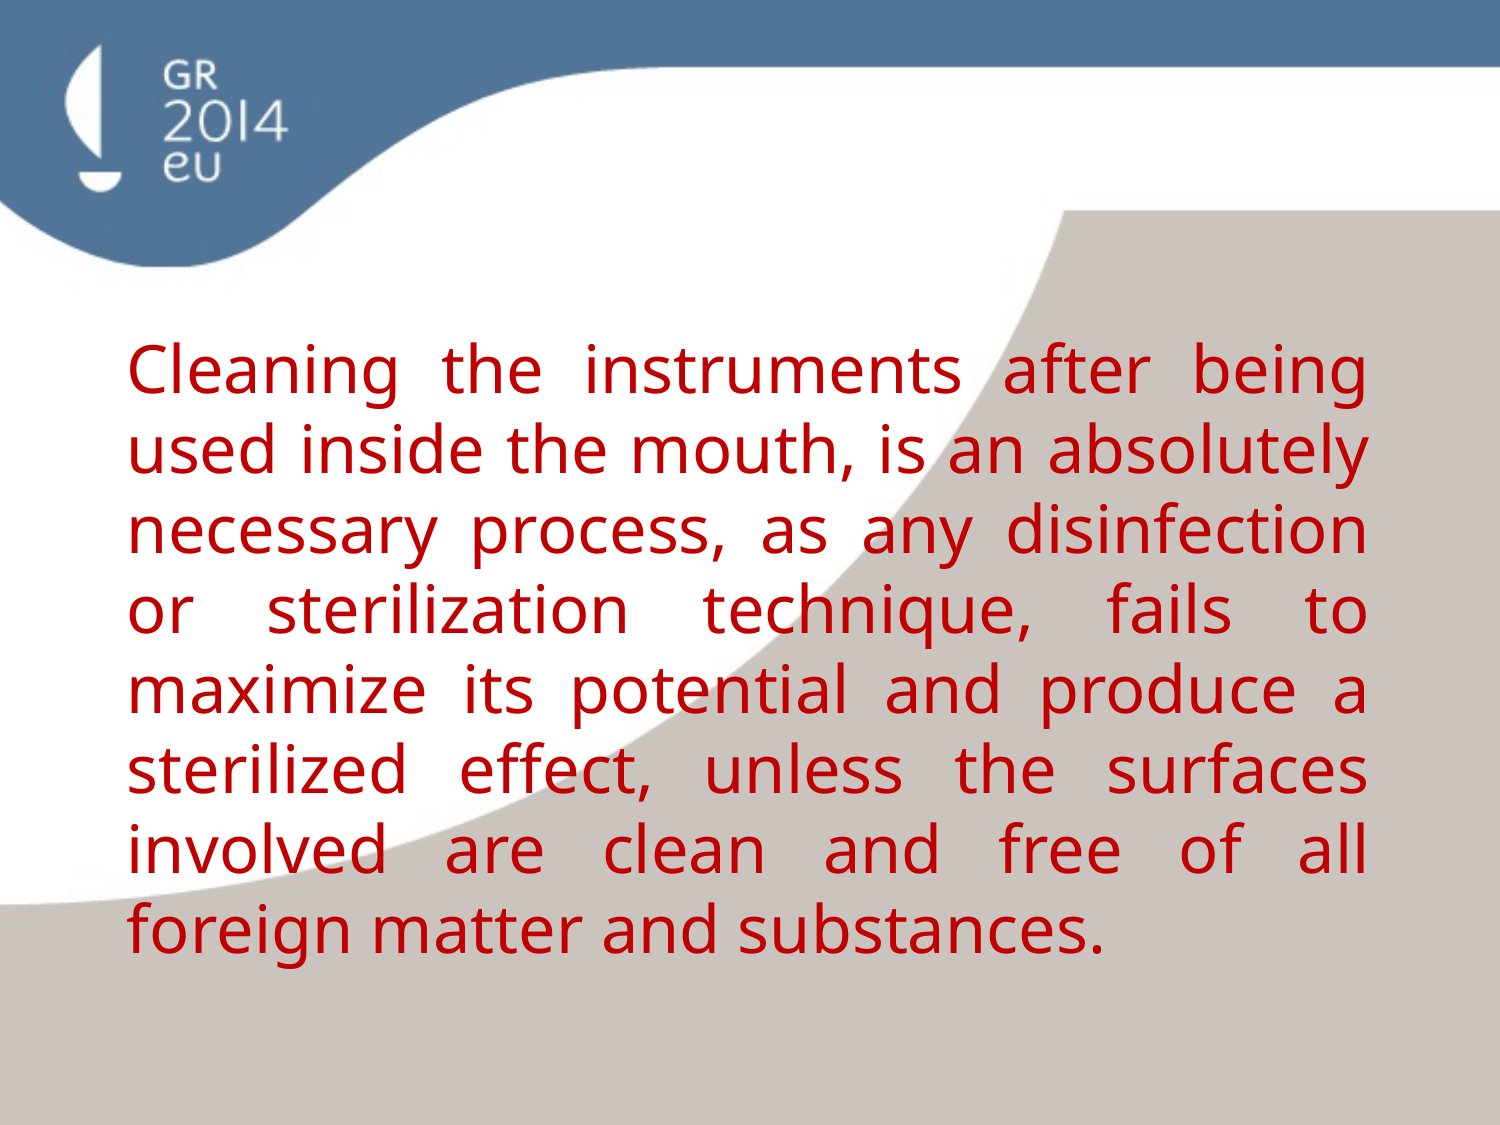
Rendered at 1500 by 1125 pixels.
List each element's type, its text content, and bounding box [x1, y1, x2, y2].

text_box Cleaning the instruments after being used inside the mouth, is an absolutely necessary process, as any disinfection or sterilization technique, fails to maximize its potential and produce a sterilized effect, unless the surfaces involved are clean and free of all foreign matter and substances. [112, 319, 1386, 975]
